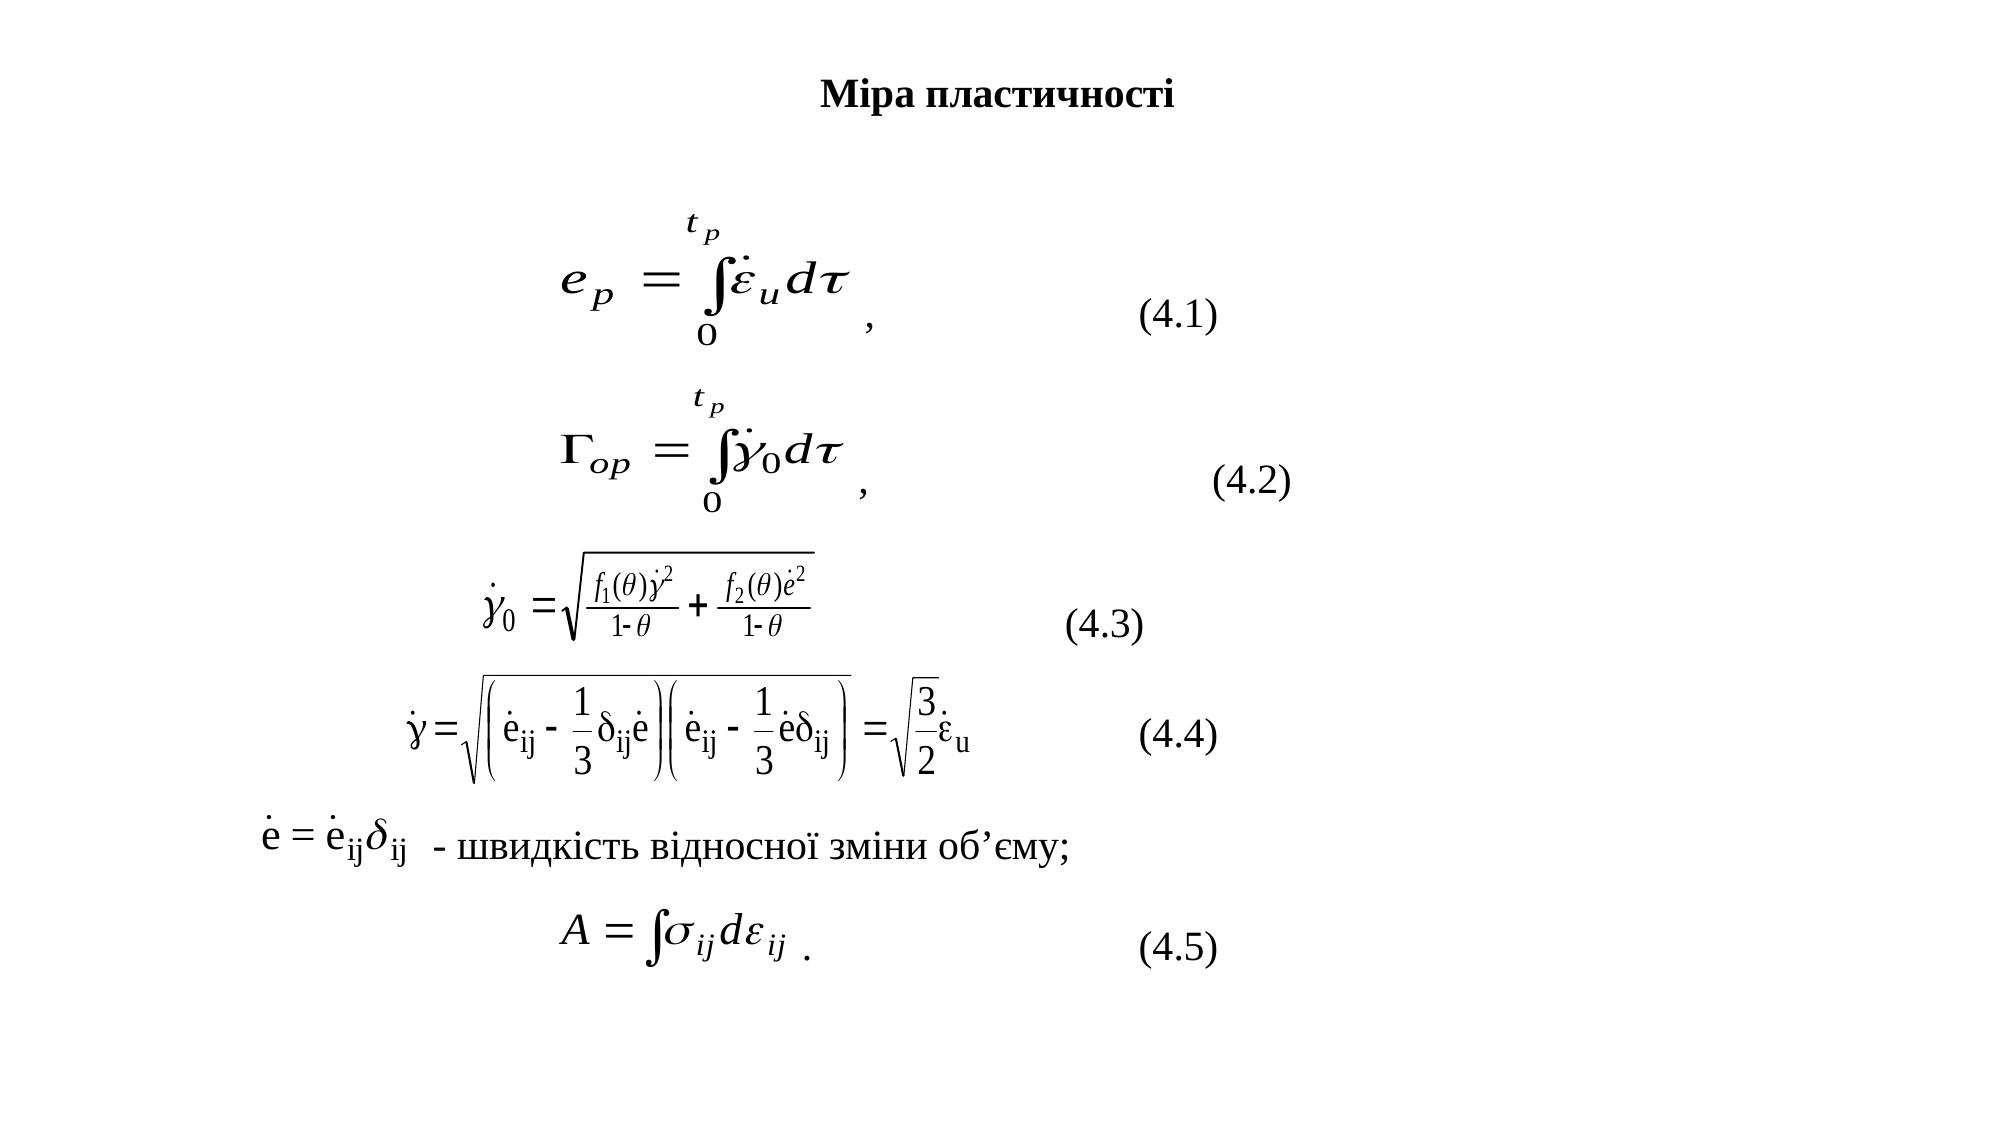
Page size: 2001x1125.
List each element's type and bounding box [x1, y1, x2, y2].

text_box [181, 3, 1812, 1119]
